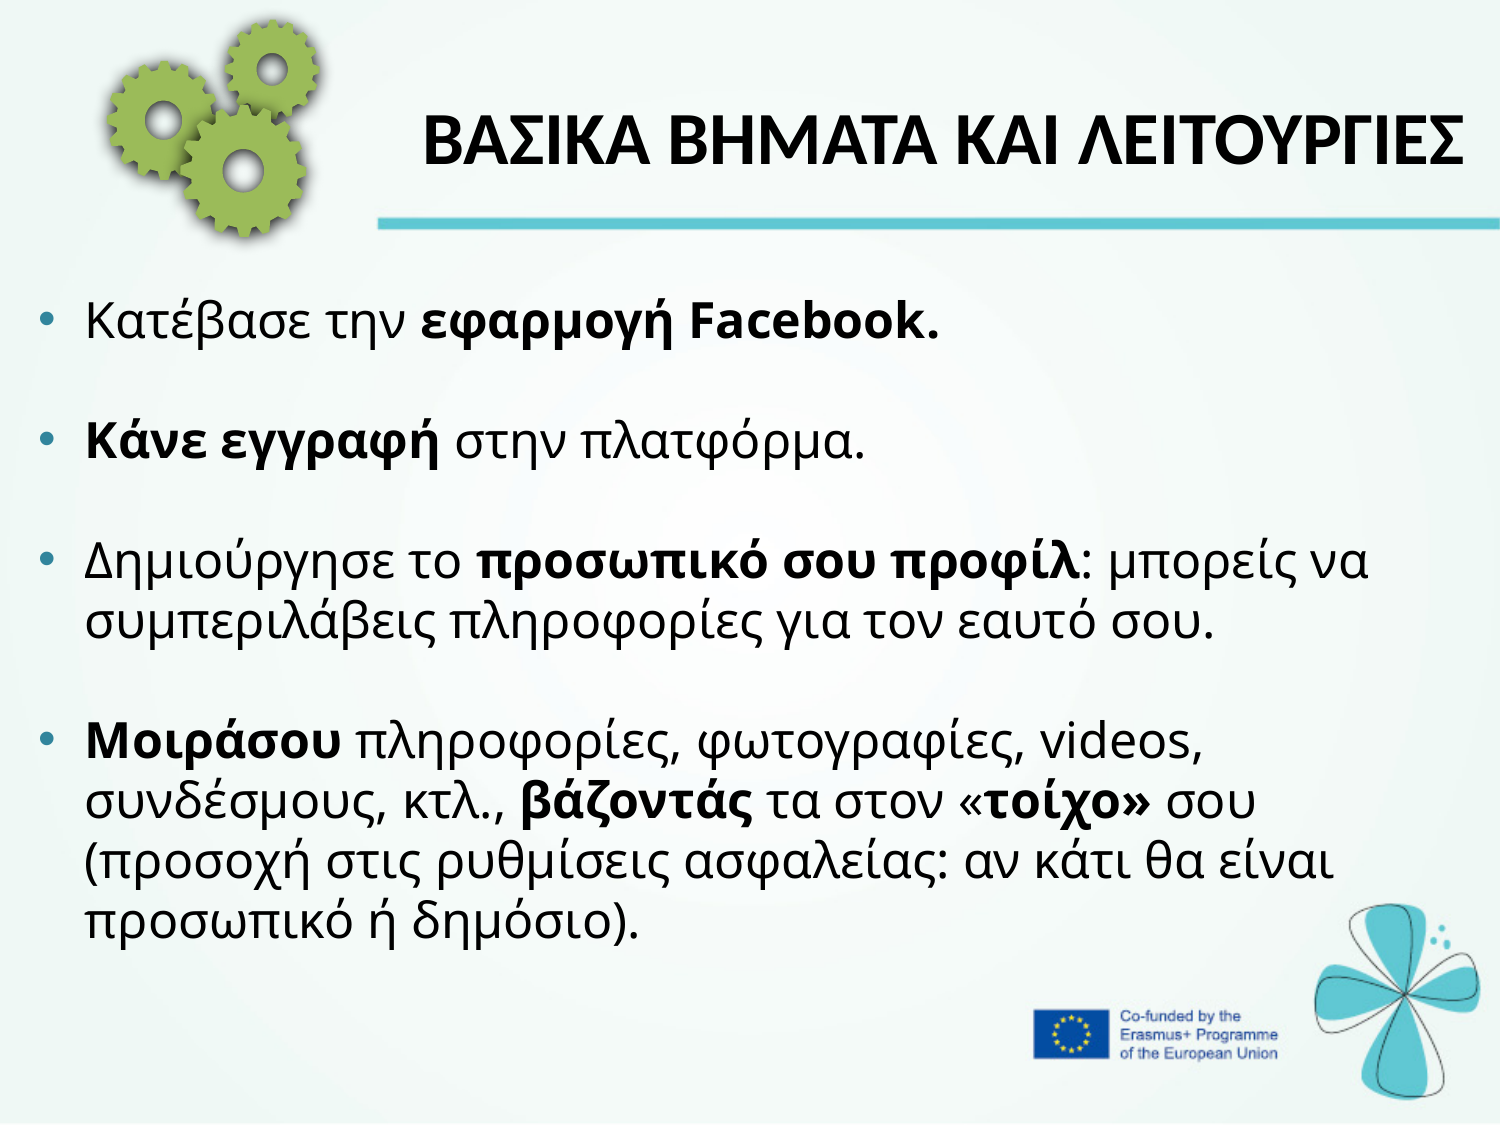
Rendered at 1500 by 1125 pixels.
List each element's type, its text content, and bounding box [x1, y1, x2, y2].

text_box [106, 19, 320, 237]
text_box ΒΑΣΙΚΑ ΒΗΜΑΤΑ ΚΑΙ ΛΕΙΤΟΥΡΓΙΕΣ [328, 81, 1481, 187]
picture [0, 0, 1500, 1125]
text_box Κατέβασε την εφαρμογή Facebook. Κάνε εγγραφή στην πλατφόρμα. Δημιούργησε το προσωπικό σου προφίλ: μπορείς να συμπεριλάβεις πληροφορίες για τον εαυτό σου. Μοιράσου πληροφορίες, φωτογραφίες, videos, συνδέσμους, κτλ., βάζοντάς τα στον «τοίχο» σου (προσοχή στις ρυθμίσεις ασφαλείας: αν κάτι θα είναι προσωπικό ή δημόσιο). [23, 281, 1465, 956]
